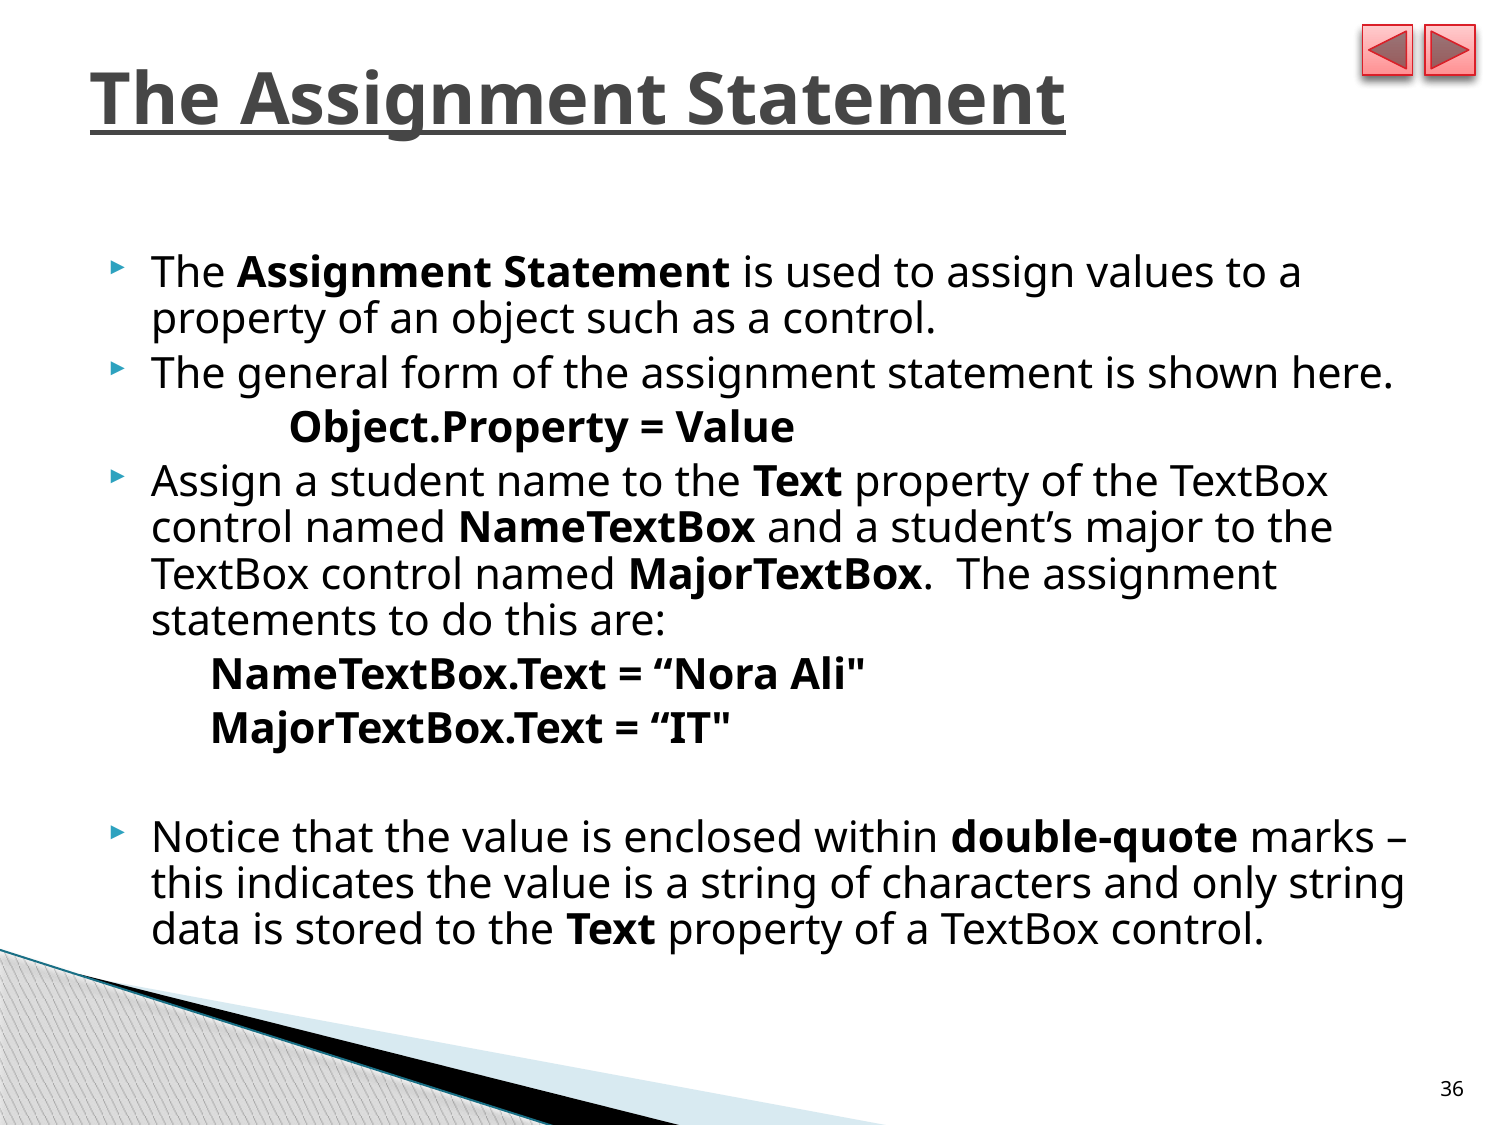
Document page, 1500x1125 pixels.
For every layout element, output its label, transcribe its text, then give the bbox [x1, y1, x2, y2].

slide_number 36 [1418, 1051, 1479, 1112]
title The Assignment Statement [75, 45, 1425, 233]
list The Assignment Statement is used to assign values to a property of an object such as a control. The general form of the assignment statement is shown here. Object.Property = Value Assign a student name to the Text property of the TextBox control named NameTextBox and a student’s major to the TextBox control named MajorTextBox. The assignment statements to do this are: NameTextBox.Text = “Nora Ali" MajorTextBox.Text = “IT" Notice that the value is enclosed within double-quote marks – this indicates the value is a string of characters and only string data is stored to the Text property of a TextBox control. [74, 242, 1426, 986]
